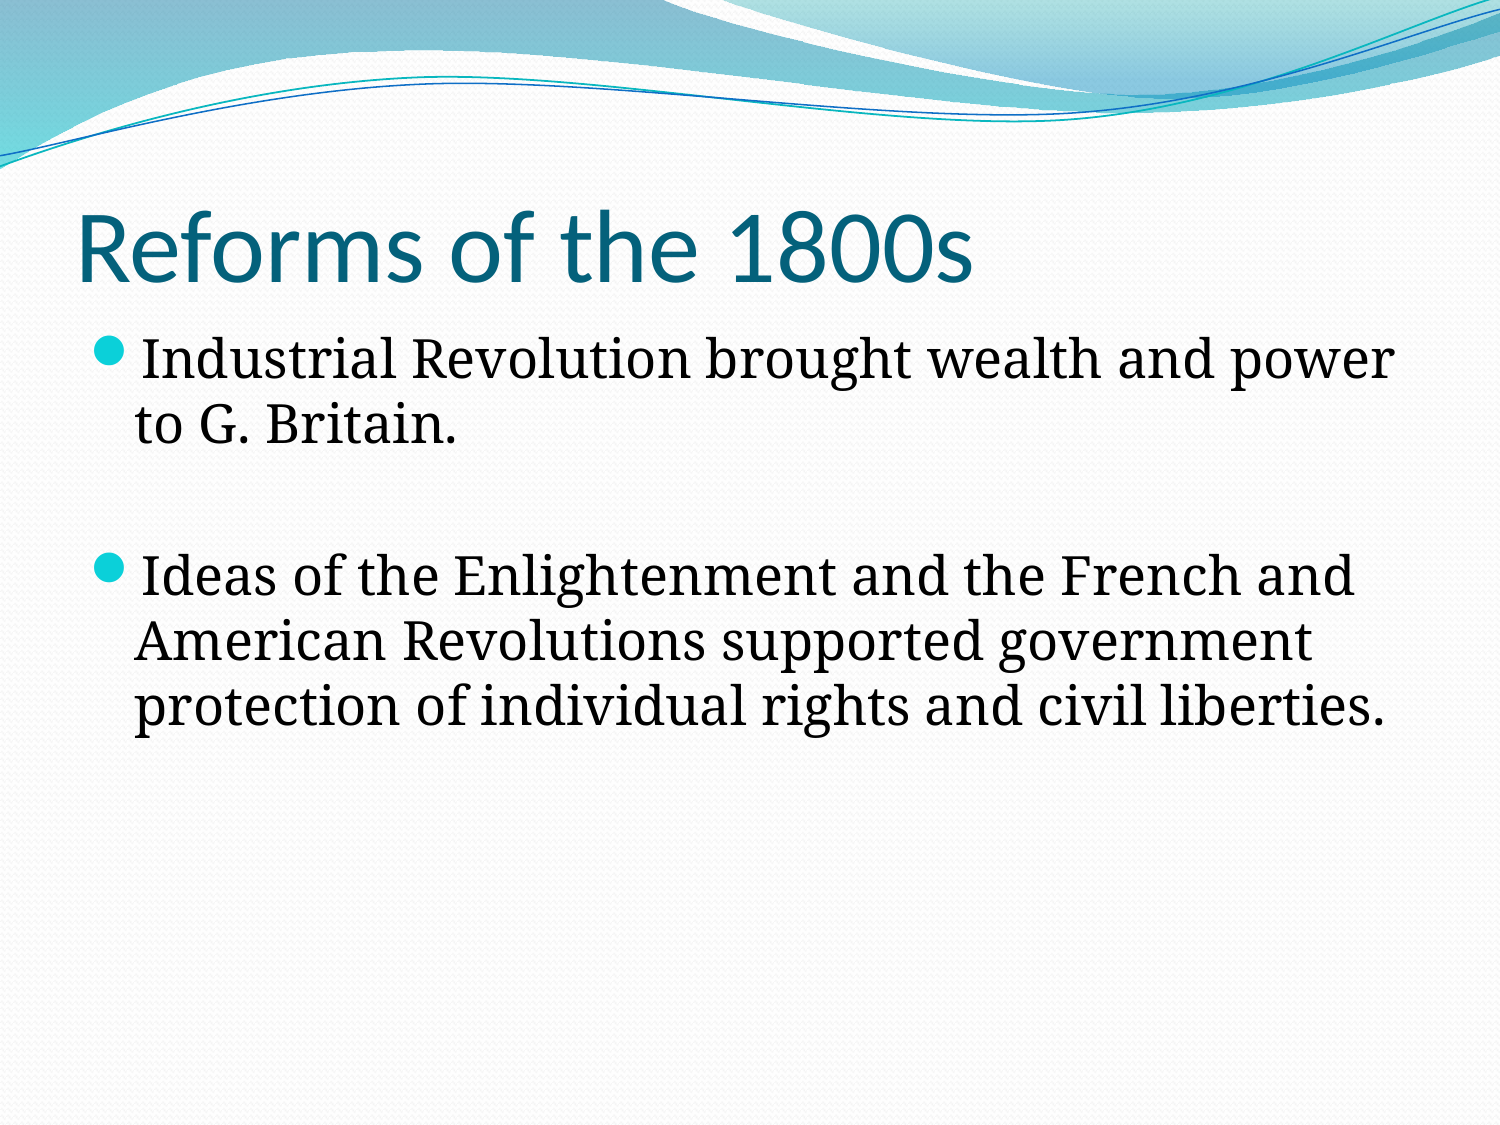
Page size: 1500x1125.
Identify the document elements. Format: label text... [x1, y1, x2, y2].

title Reforms of the 1800s [75, 115, 1425, 303]
list Industrial Revolution brought wealth and power to G. Britain. Ideas of the Enlightenment and the French and American Revolutions supported government protection of individual rights and civil liberties. [75, 317, 1425, 1038]
